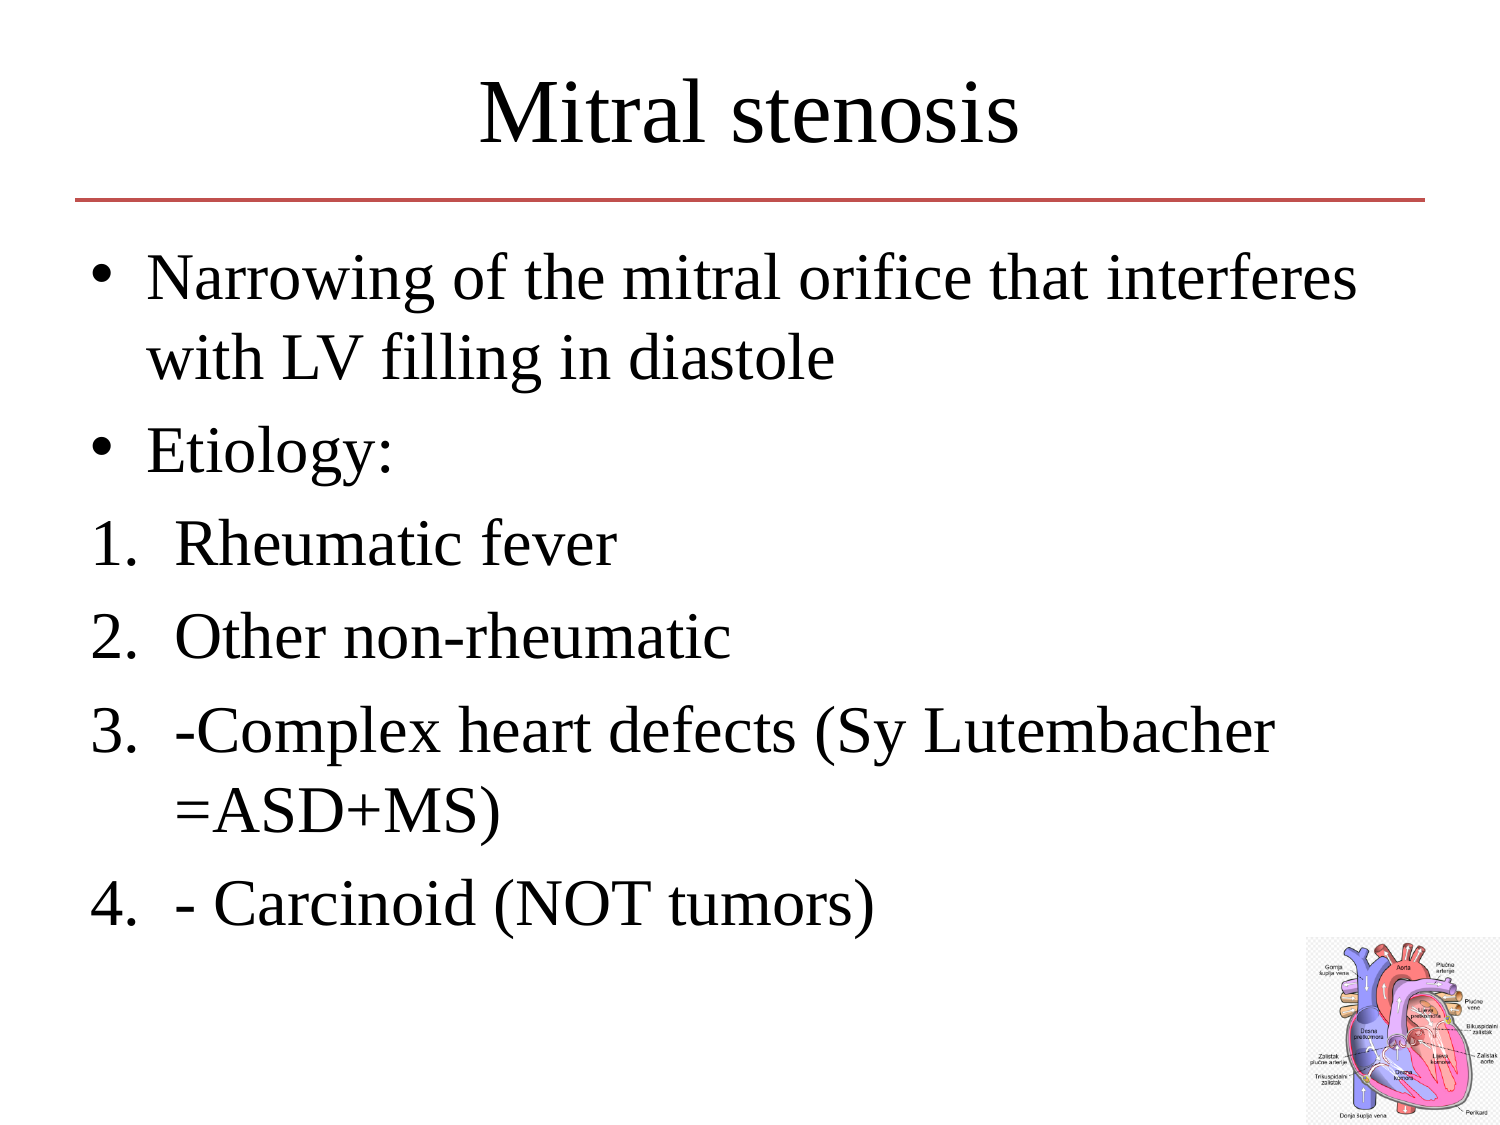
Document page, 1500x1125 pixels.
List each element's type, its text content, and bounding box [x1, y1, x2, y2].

picture [1305, 937, 1500, 1125]
list Narrowing of the mitral orifice that interferes with LV filling in diastole Etiology: Rheumatic fever Other non-rheumatic -Complex heart defects (Sy Lutembacher =ASD+MS) - Carcinoid (NOT tumors) [74, 224, 1426, 968]
title Mitral stenosis [74, 12, 1426, 199]
